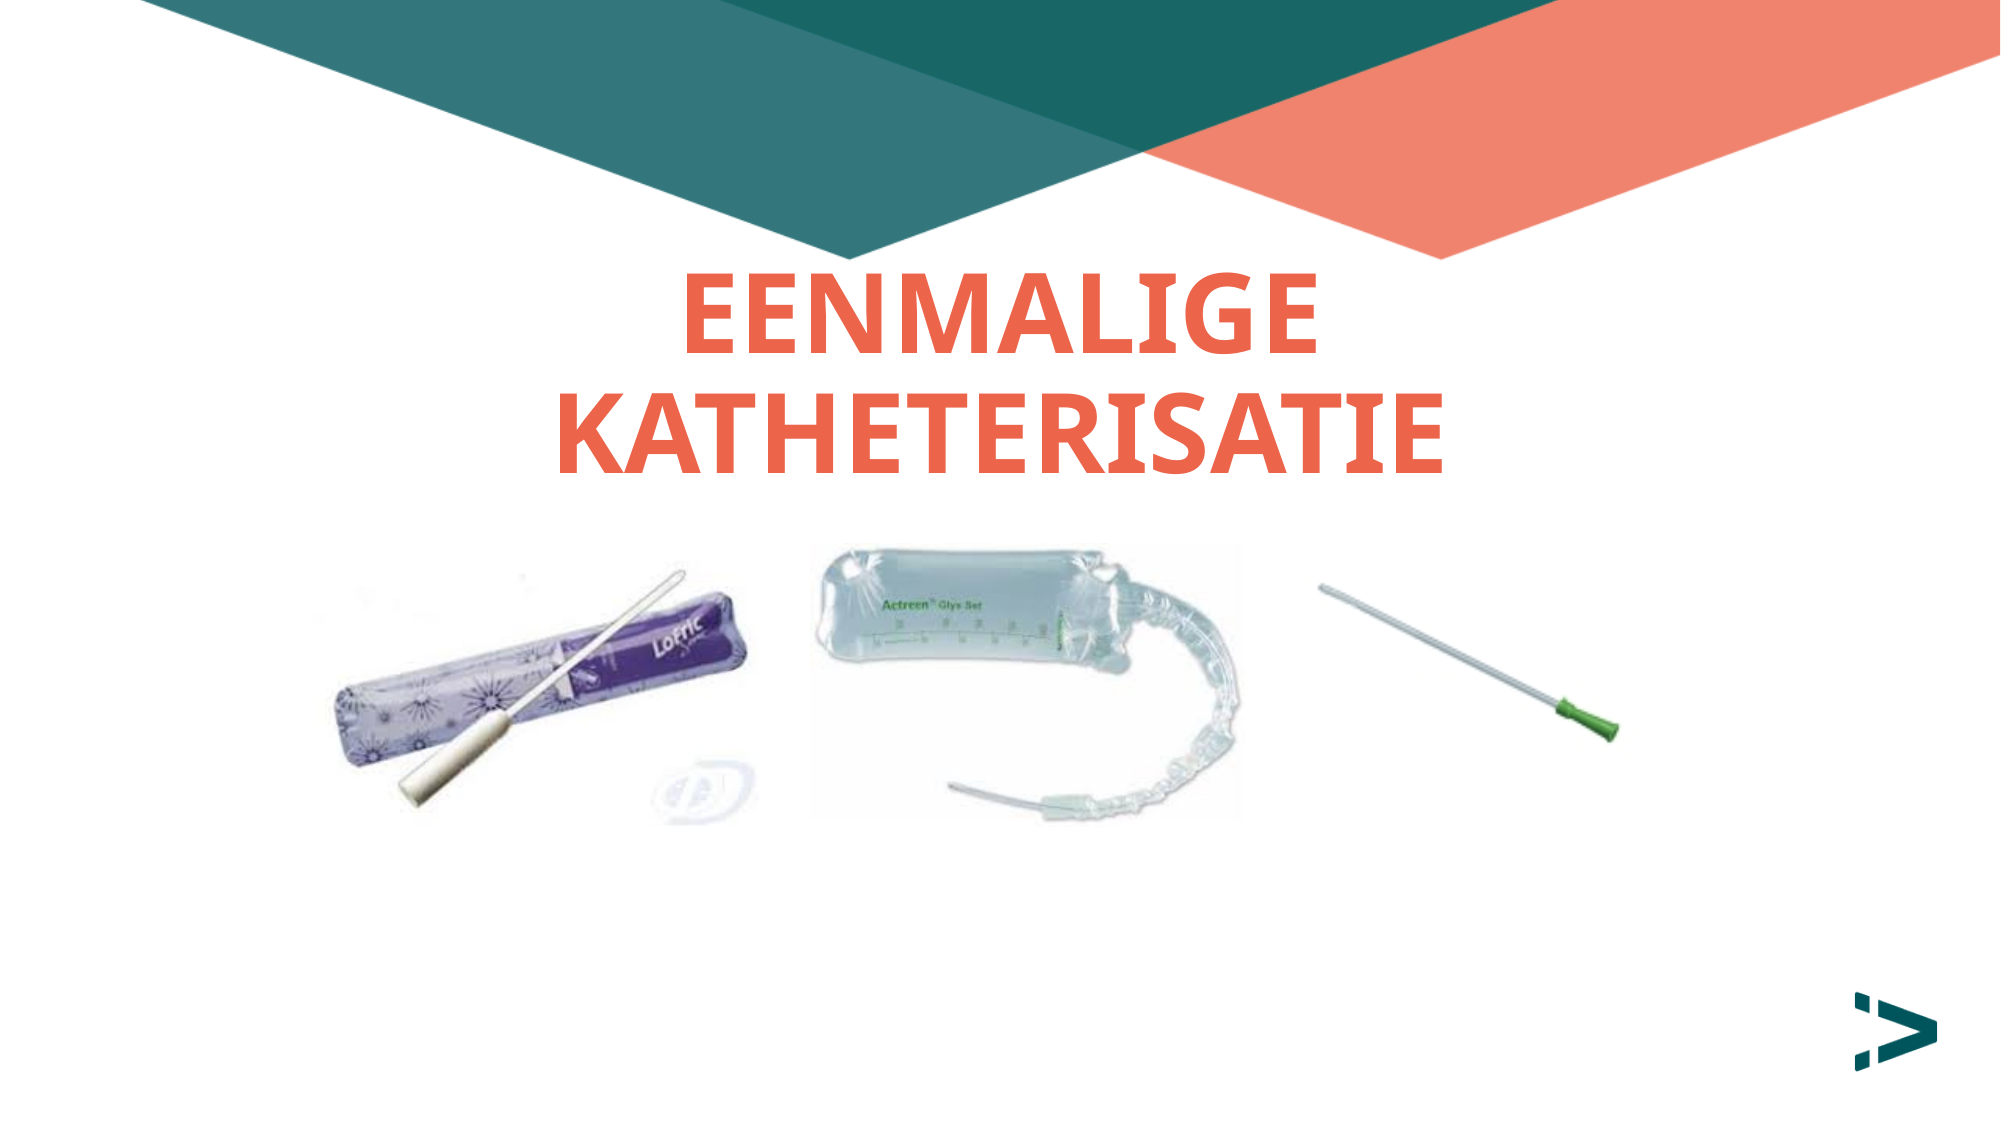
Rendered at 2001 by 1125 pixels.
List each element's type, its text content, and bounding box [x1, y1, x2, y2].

title Eenmalige katheterisatie [249, 246, 1750, 639]
picture [0, 0, 2001, 1123]
